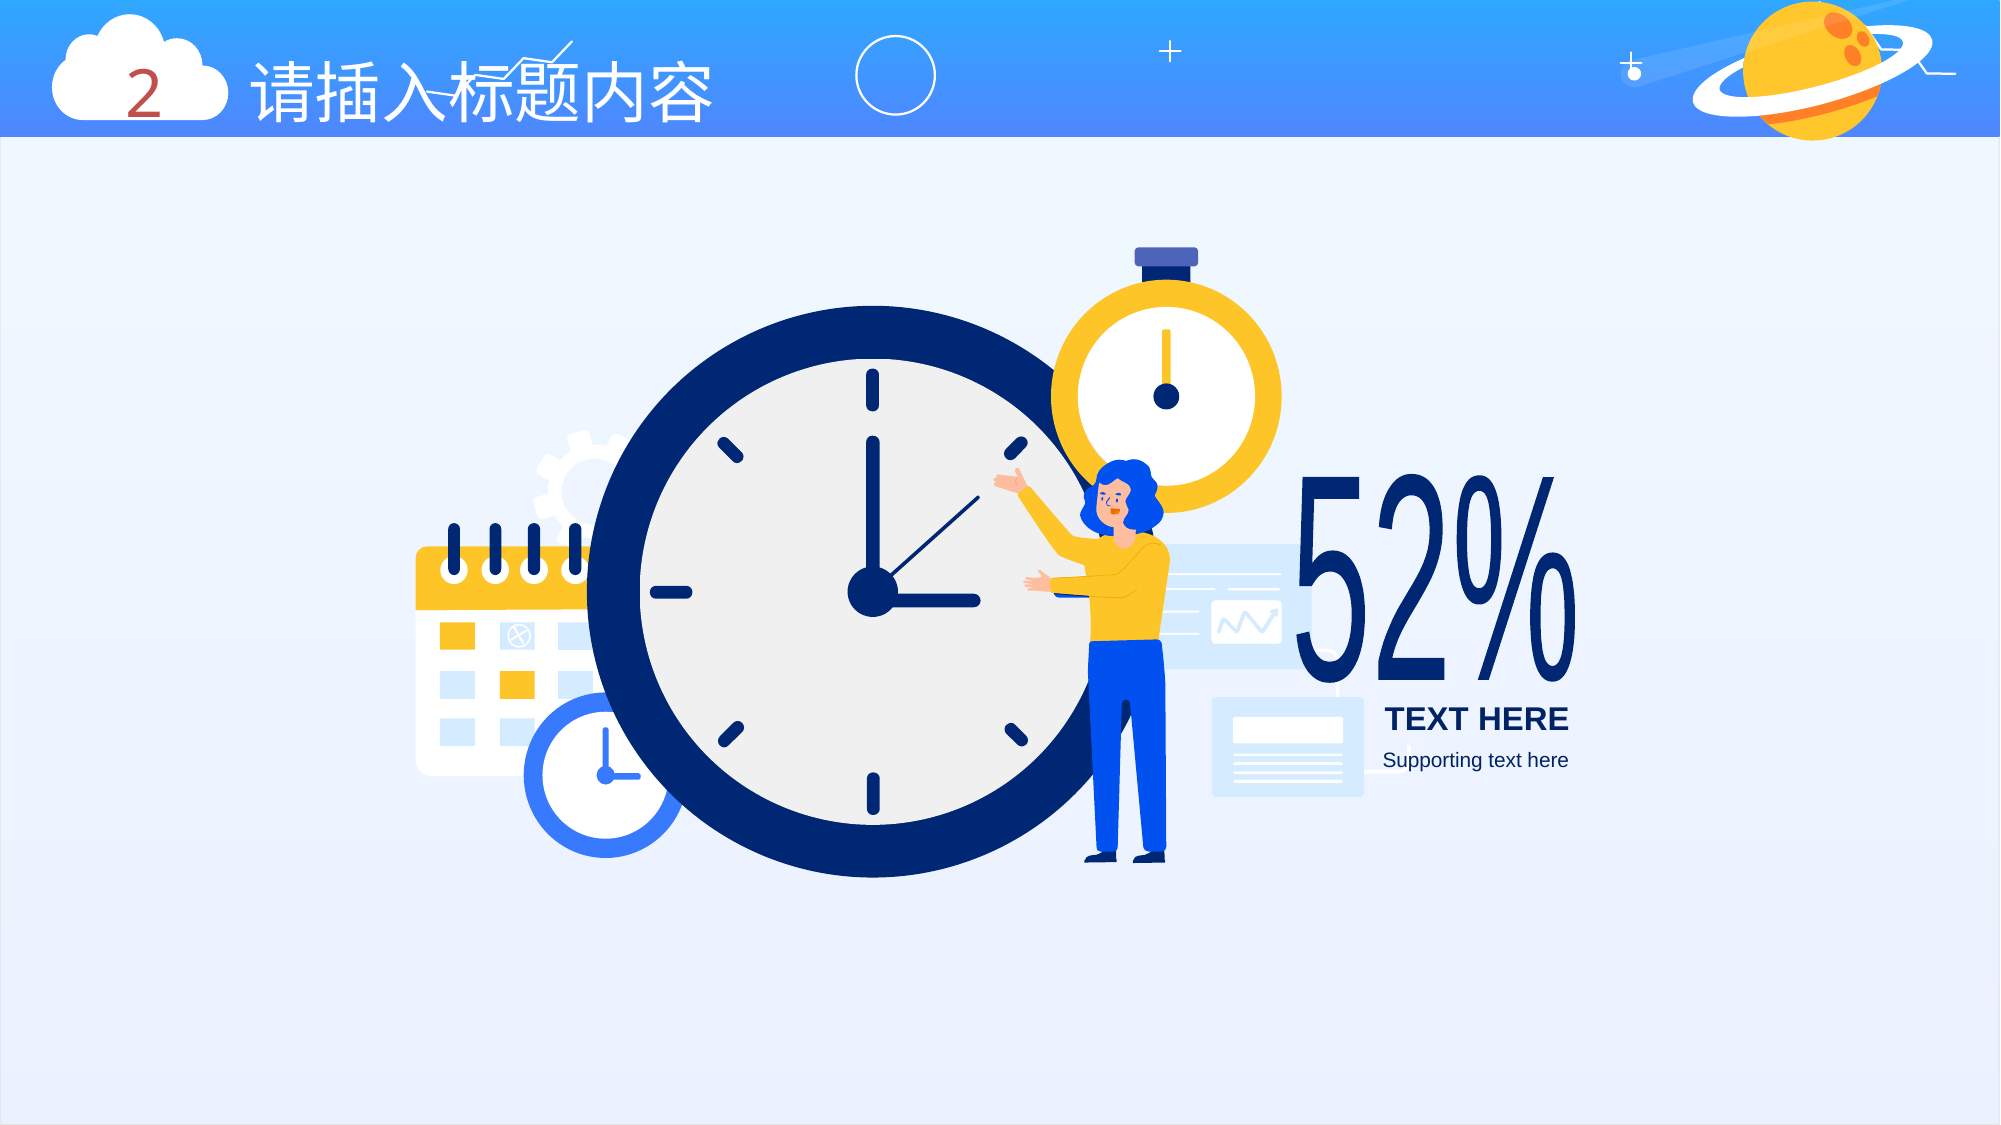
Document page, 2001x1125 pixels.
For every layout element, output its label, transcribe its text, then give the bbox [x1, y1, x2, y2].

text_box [415, 247, 1585, 878]
text_box 2 请插入标题内容 [52, 43, 789, 138]
text_box [71, 14, 192, 43]
